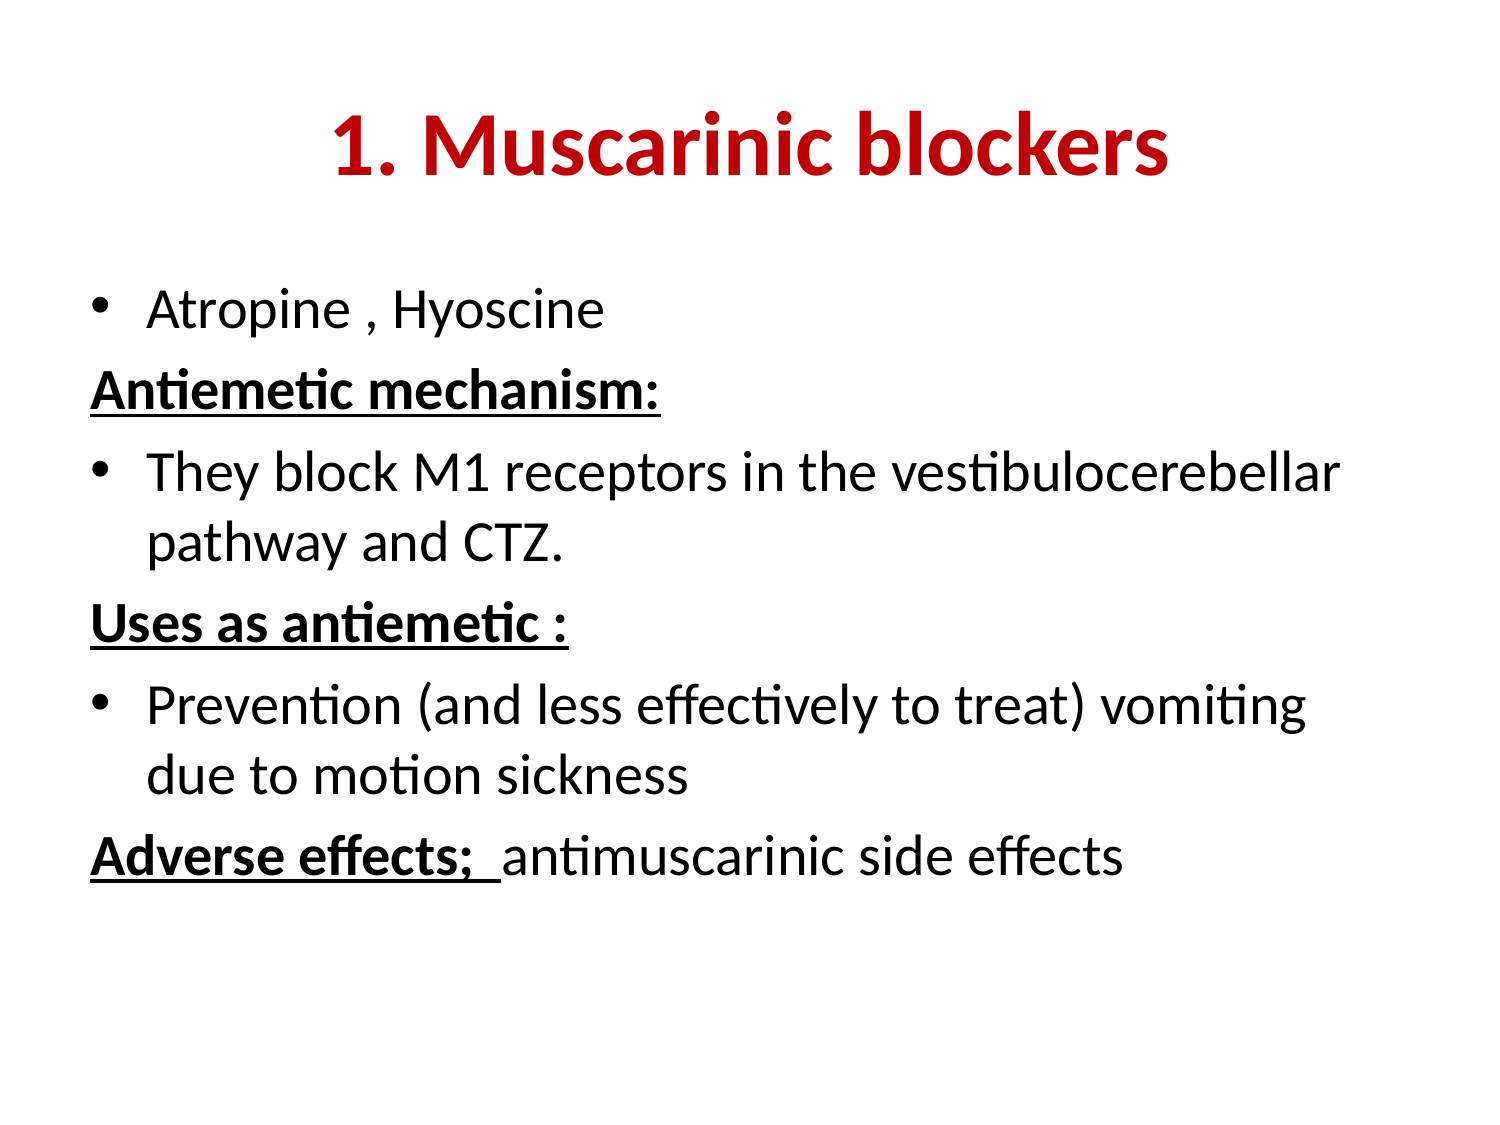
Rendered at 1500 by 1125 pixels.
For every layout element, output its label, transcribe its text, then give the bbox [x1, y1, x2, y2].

title 1. Muscarinic blockers [75, 45, 1425, 233]
list Atropine , Hyoscine Antiemetic mechanism: They block M1 receptors in the vestibulocerebellar pathway and CTZ. Uses as antiemetic : Prevention (and less effectively to treat) vomiting due to motion sickness Adverse effects; antimuscarinic side effects [75, 262, 1425, 1005]
